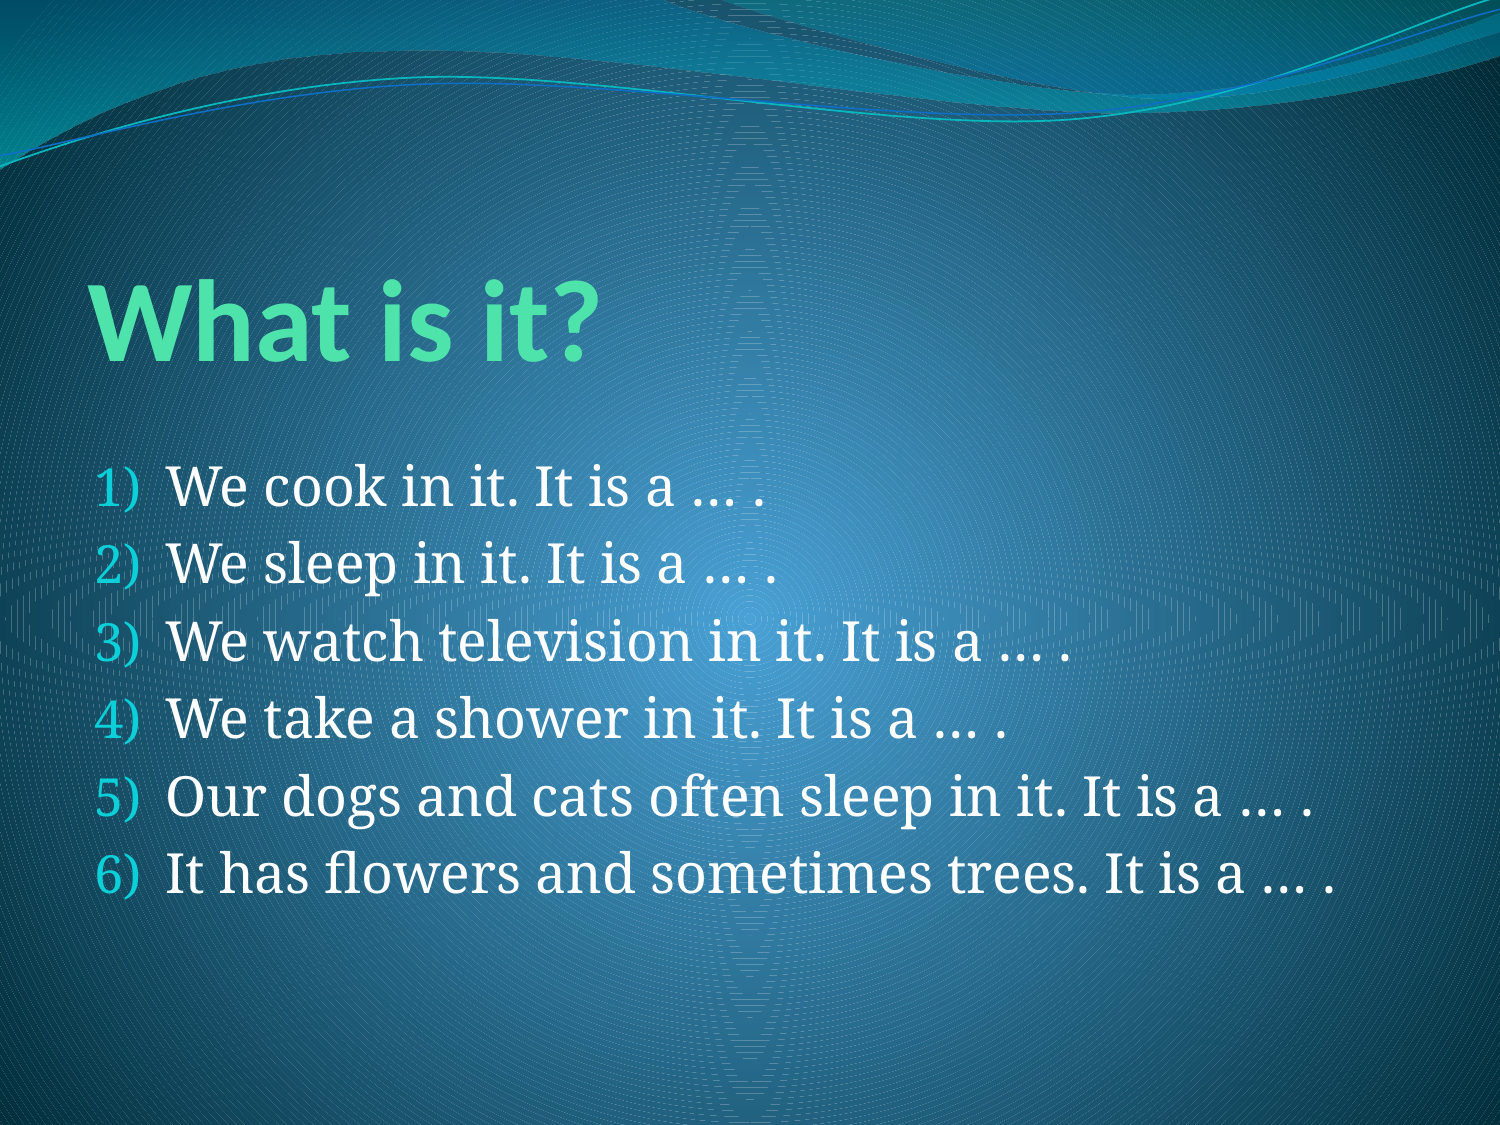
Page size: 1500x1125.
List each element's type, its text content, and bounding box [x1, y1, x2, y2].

title What is it? [86, 216, 1362, 386]
list We cook in it. It is a … . We sleep in it. It is a … . We watch television in it. It is a … . We take a shower in it. It is a … . Our dogs and cats often sleep in it. It is a … . It has flowers and sometimes trees. It is a … . [86, 443, 1362, 1000]
